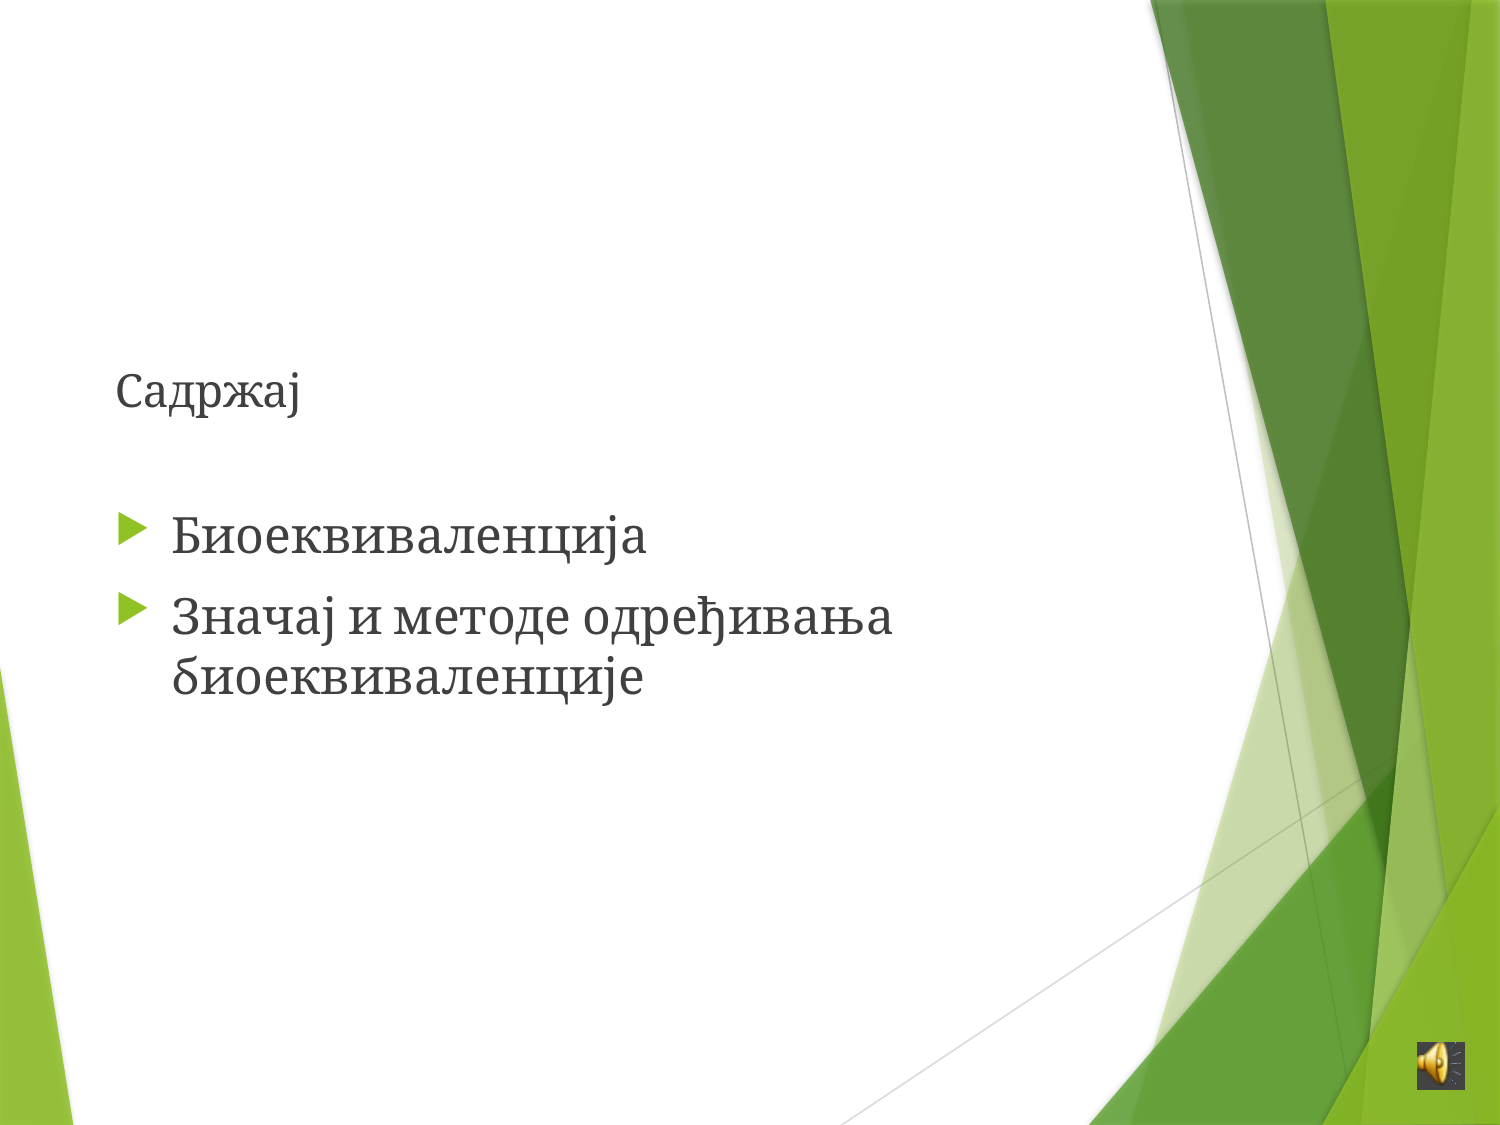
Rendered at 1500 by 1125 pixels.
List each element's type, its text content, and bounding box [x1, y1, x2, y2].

list Садржај Биоеквиваленција Значај и методе одређивања биоеквиваленције [99, 354, 1142, 992]
picture [1415, 1040, 1467, 1092]
